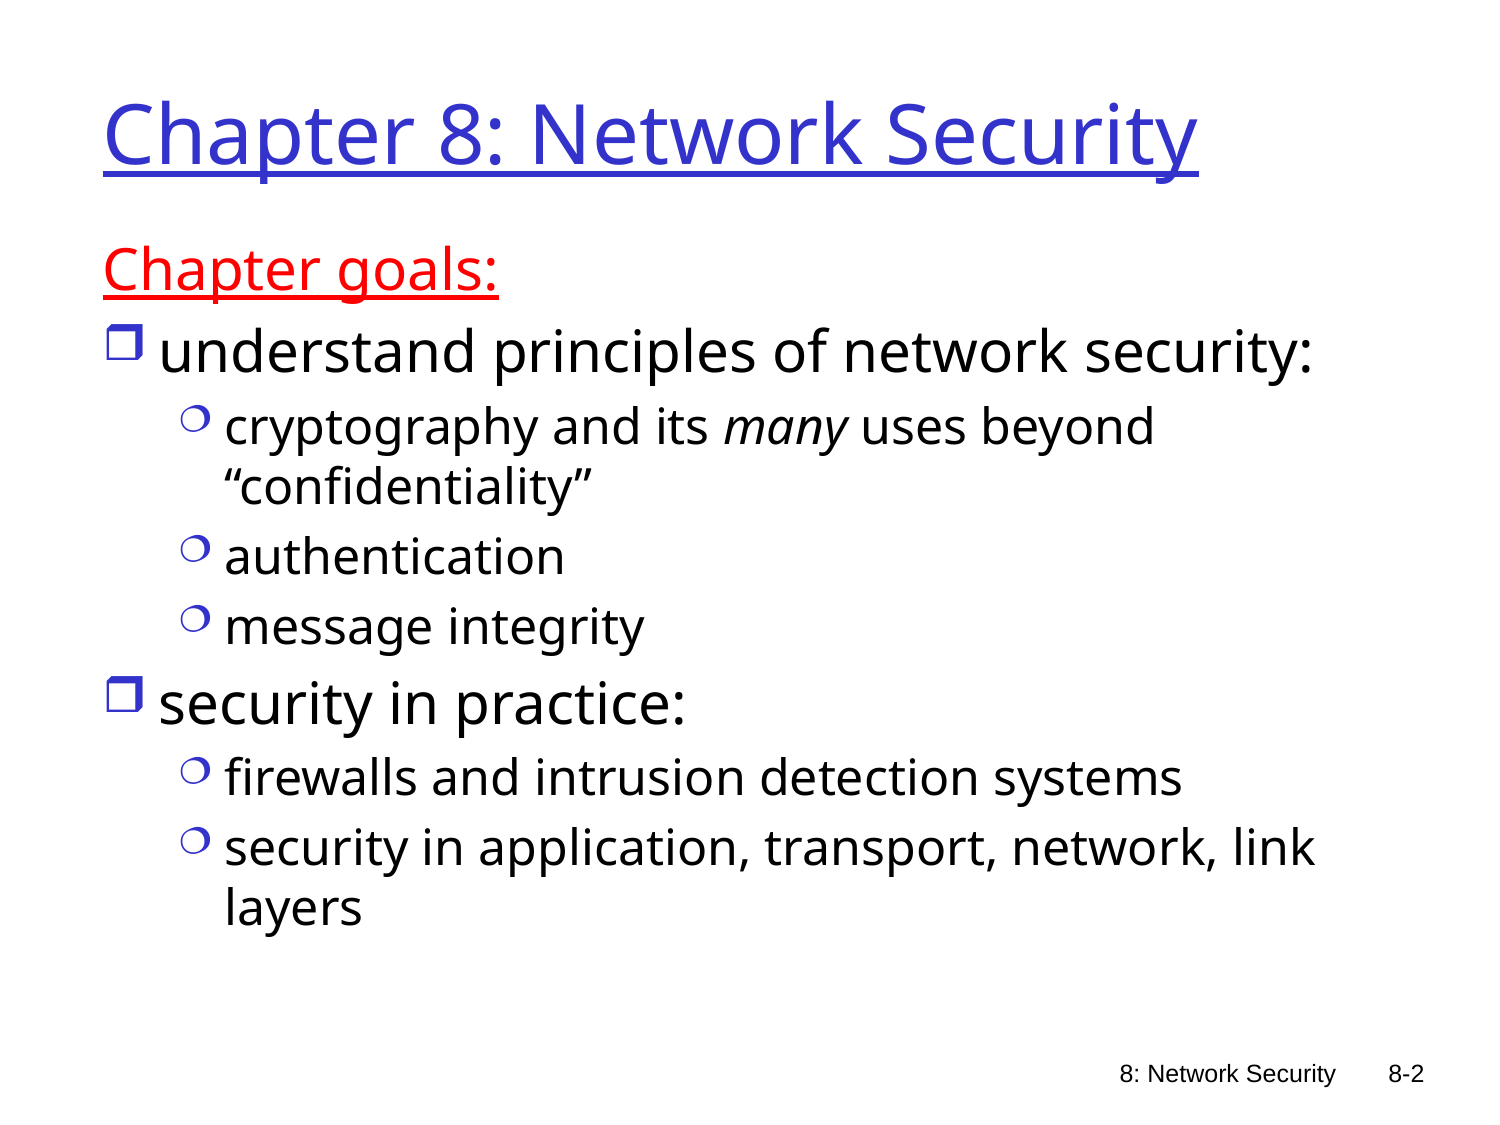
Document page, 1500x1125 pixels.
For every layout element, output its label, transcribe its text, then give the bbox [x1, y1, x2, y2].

list Chapter goals: understand principles of network security: cryptography and its many uses beyond “confidentiality” authentication message integrity security in practice: firewalls and intrusion detection systems security in application, transport, network, link layers [87, 224, 1453, 1041]
slide_number 8-2 [1320, 1050, 1440, 1099]
footer 8: Network Security [876, 1050, 1352, 1125]
title Chapter 8: Network Security [87, 37, 1363, 224]
